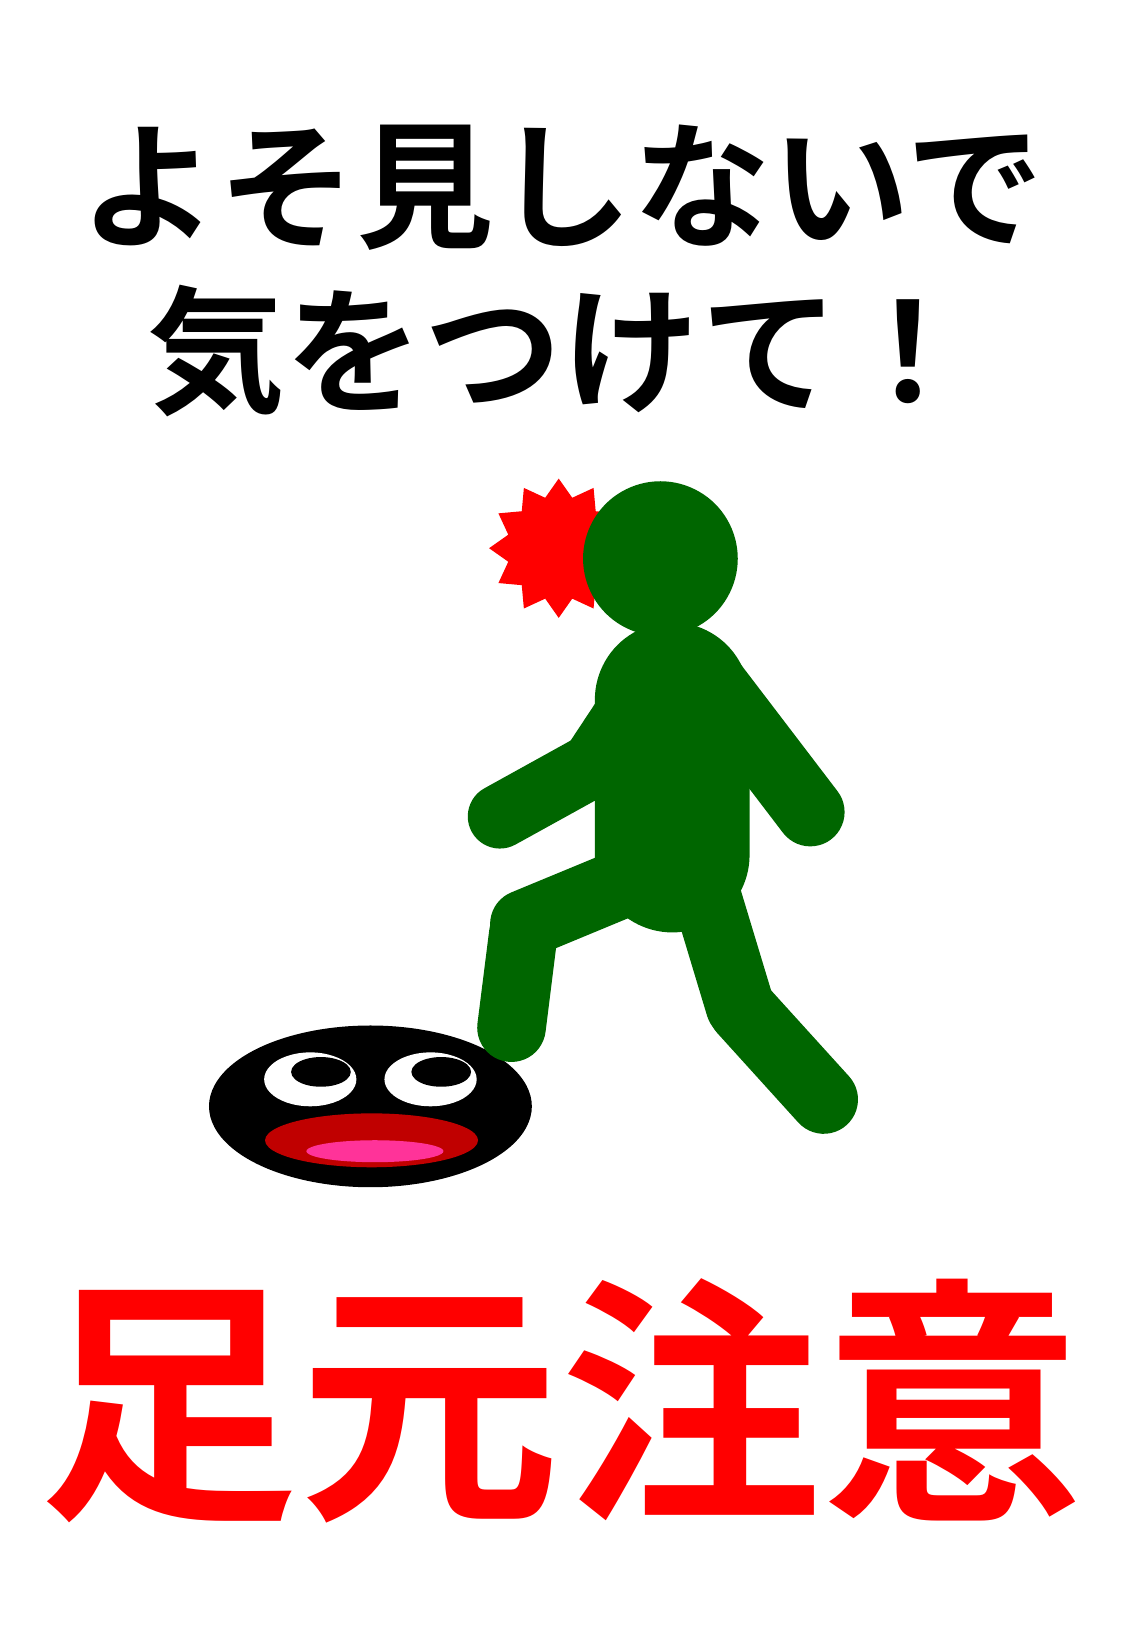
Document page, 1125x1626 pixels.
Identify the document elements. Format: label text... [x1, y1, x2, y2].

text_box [208, 478, 818, 1188]
text_box よそ見しないで 気をつけて！ [0, 92, 1125, 438]
text_box 足元注意 [23, 1232, 1104, 1561]
